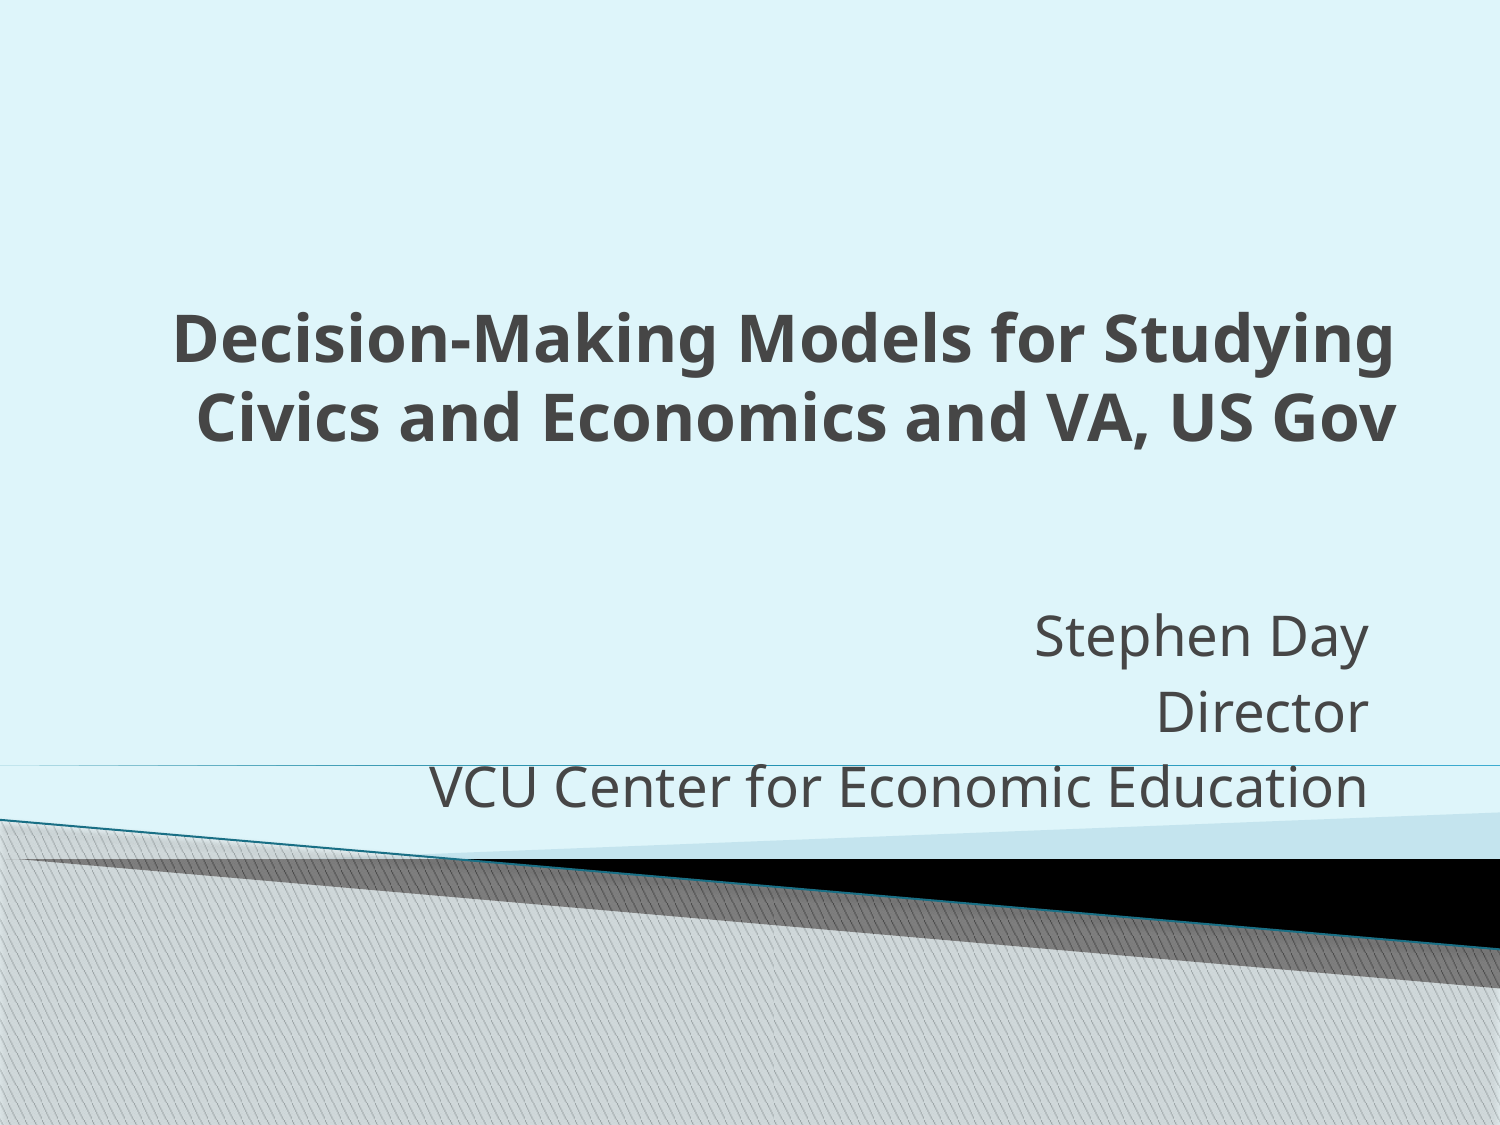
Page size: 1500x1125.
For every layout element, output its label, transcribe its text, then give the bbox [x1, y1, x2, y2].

subtitle Stephen Day Director VCU Center for Economic Education [112, 592, 1388, 838]
title Decision-Making Models for Studying Civics and Economics and VA, US Gov [137, 212, 1413, 463]
picture [5, 859, 1500, 989]
